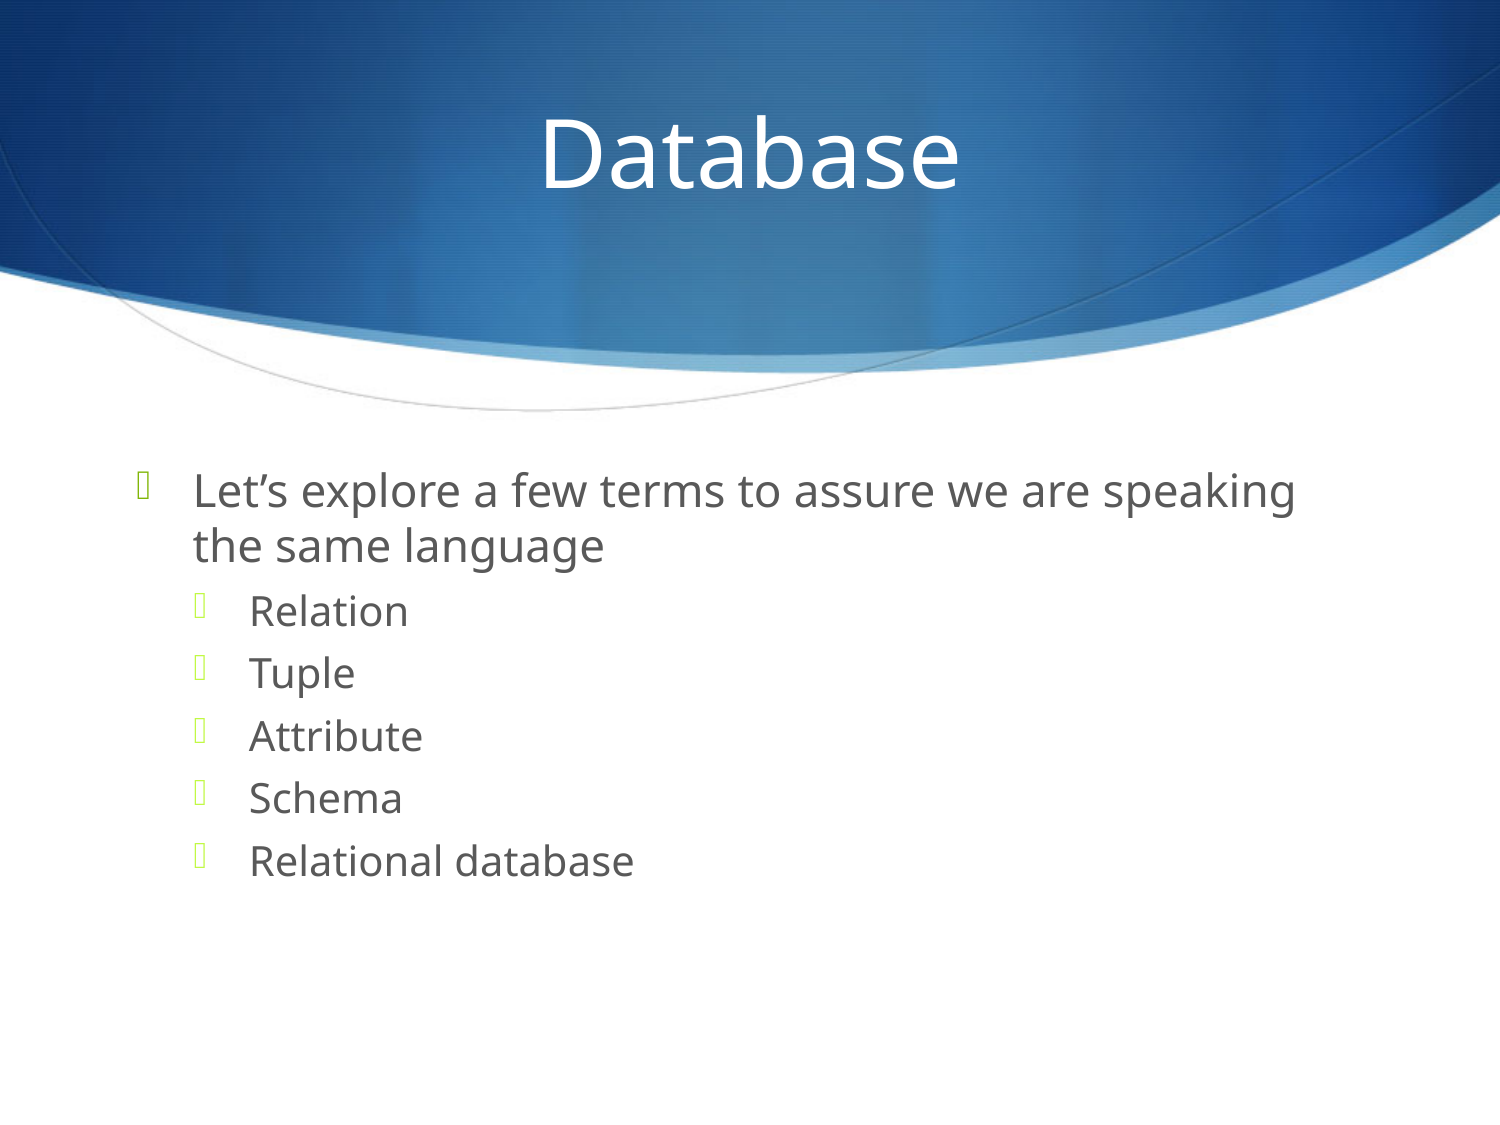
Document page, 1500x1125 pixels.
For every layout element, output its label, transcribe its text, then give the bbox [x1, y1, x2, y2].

picture [0, 0, 1500, 1125]
list Let’s explore a few terms to assure we are speaking the same language Relation Tuple Attribute Schema Relational database [121, 454, 1379, 991]
title Database [75, 56, 1425, 245]
